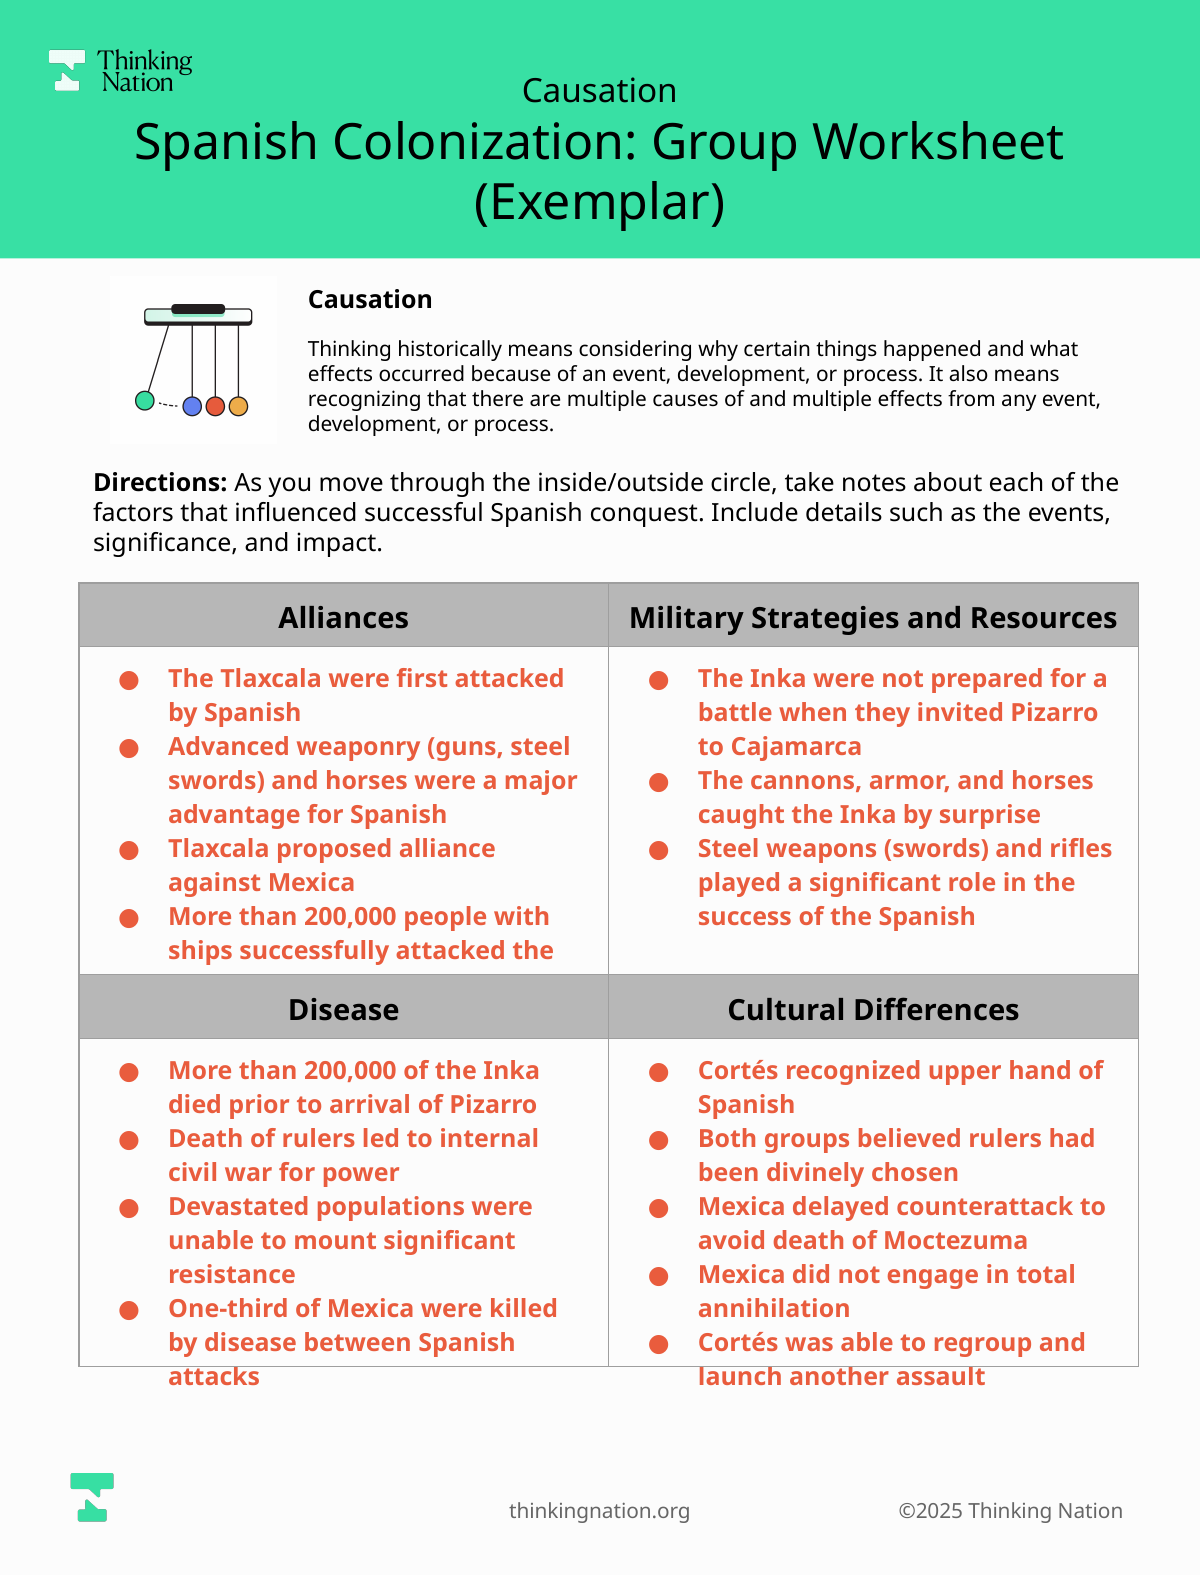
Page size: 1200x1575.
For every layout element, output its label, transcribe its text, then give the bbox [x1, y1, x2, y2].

table_cell Cortés recognized upper hand of Spanish Both groups believed rulers had been divinely chosen Mexica delayed counterattack to avoid death of Moctezuma Mexica did not engage in total annihilation Cortés was able to regroup and launch another assault [609, 1039, 1138, 1366]
text_box Causation Thinking historically means considering why certain things happened and what effects occurred because of an event, development, or process. It also means recognizing that there are multiple causes of and multiple effects from any event, development, or process. [289, 265, 1130, 452]
text_box ©2025 Thinking Nation [854, 1483, 1139, 1532]
table_header Military Strategies and Resources [609, 584, 1138, 646]
picture [33, 35, 197, 104]
table_cell More than 200,000 of the Inka died prior to arrival of Pizarro Death of rulers led to internal civil war for power Devastated populations were unable to mount significant resistance One-third of Mexica were killed by disease between Spanish attacks [80, 1039, 608, 1366]
picture [58, 1463, 126, 1531]
table_cell The Tlaxcala were first attacked by Spanish Advanced weaponry (guns, steel swords) and horses were a major advantage for Spanish Tlaxcala proposed alliance against Mexica More than 200,000 people with ships successfully attacked the Triple Alliance [80, 647, 608, 974]
text_box Causation Spanish Colonization: Group Worksheet (Exemplar) [0, 0, 1200, 259]
text_box Directions: As you move through the inside/outside circle, take notes about each of the factors that influenced successful Spanish conquest. Include details such as the events, significance, and impact. [78, 452, 1139, 571]
table_cell Disease [80, 975, 608, 1038]
text_box thinkingnation.org [457, 1483, 742, 1532]
table_cell Cultural Differences [609, 975, 1138, 1038]
table_header Alliances [80, 584, 608, 646]
table_cell The Inka were not prepared for a battle when they invited Pizarro to Cajamarca The cannons, armor, and horses caught the Inka by surprise Steel weapons (swords) and rifles played a significant role in the success of the Spanish [609, 647, 1138, 974]
picture [109, 276, 278, 444]
